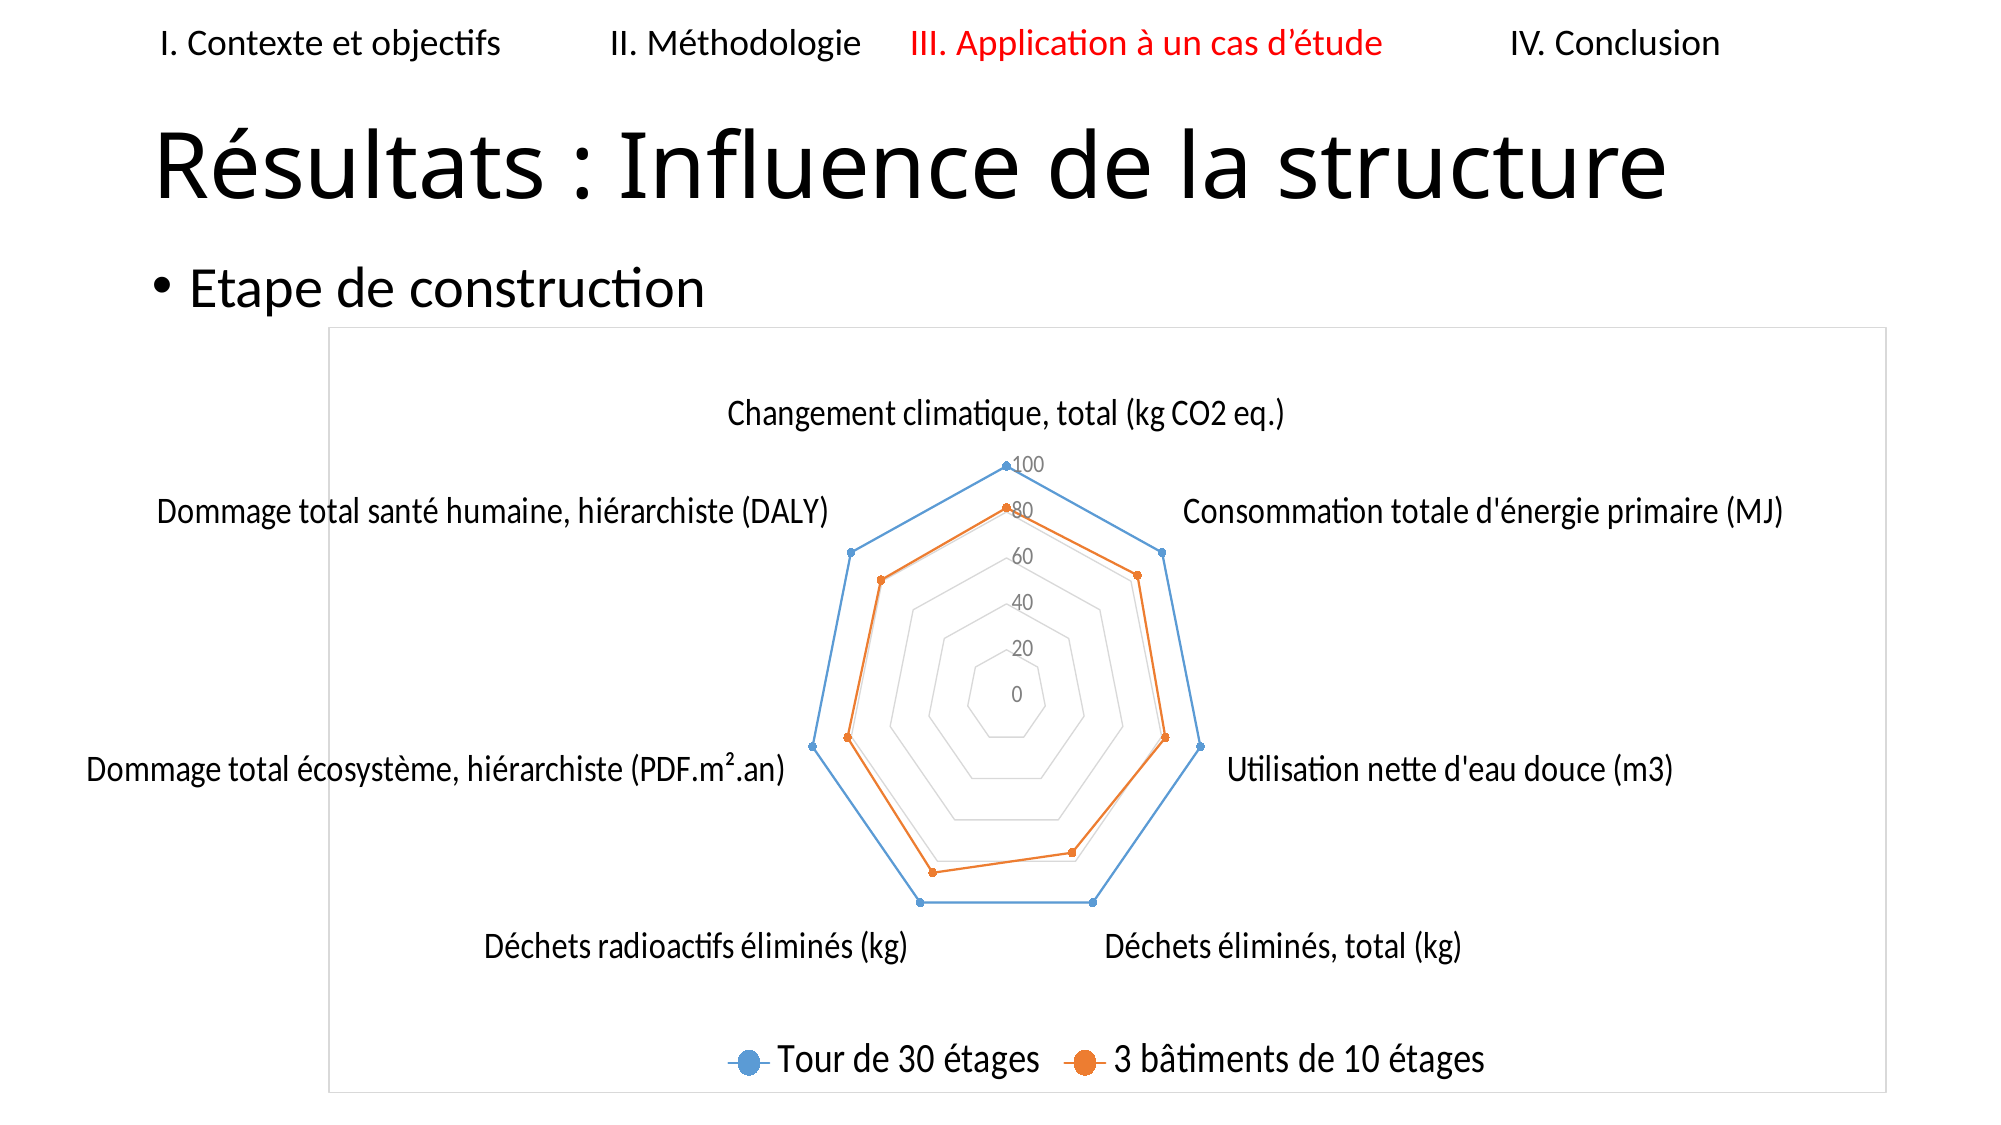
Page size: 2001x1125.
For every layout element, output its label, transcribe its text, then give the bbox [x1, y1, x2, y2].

title Résultats : Influence de la structure [137, 59, 1863, 278]
slide_number 8 [1412, 1093, 1863, 1103]
text_box I. Contexte et objectifs II. Méthodologie III. Application à un cas d’étude IV. Conclusion [144, 10, 1736, 71]
chart [86, 326, 1887, 1093]
list Etape de construction [136, 249, 827, 326]
